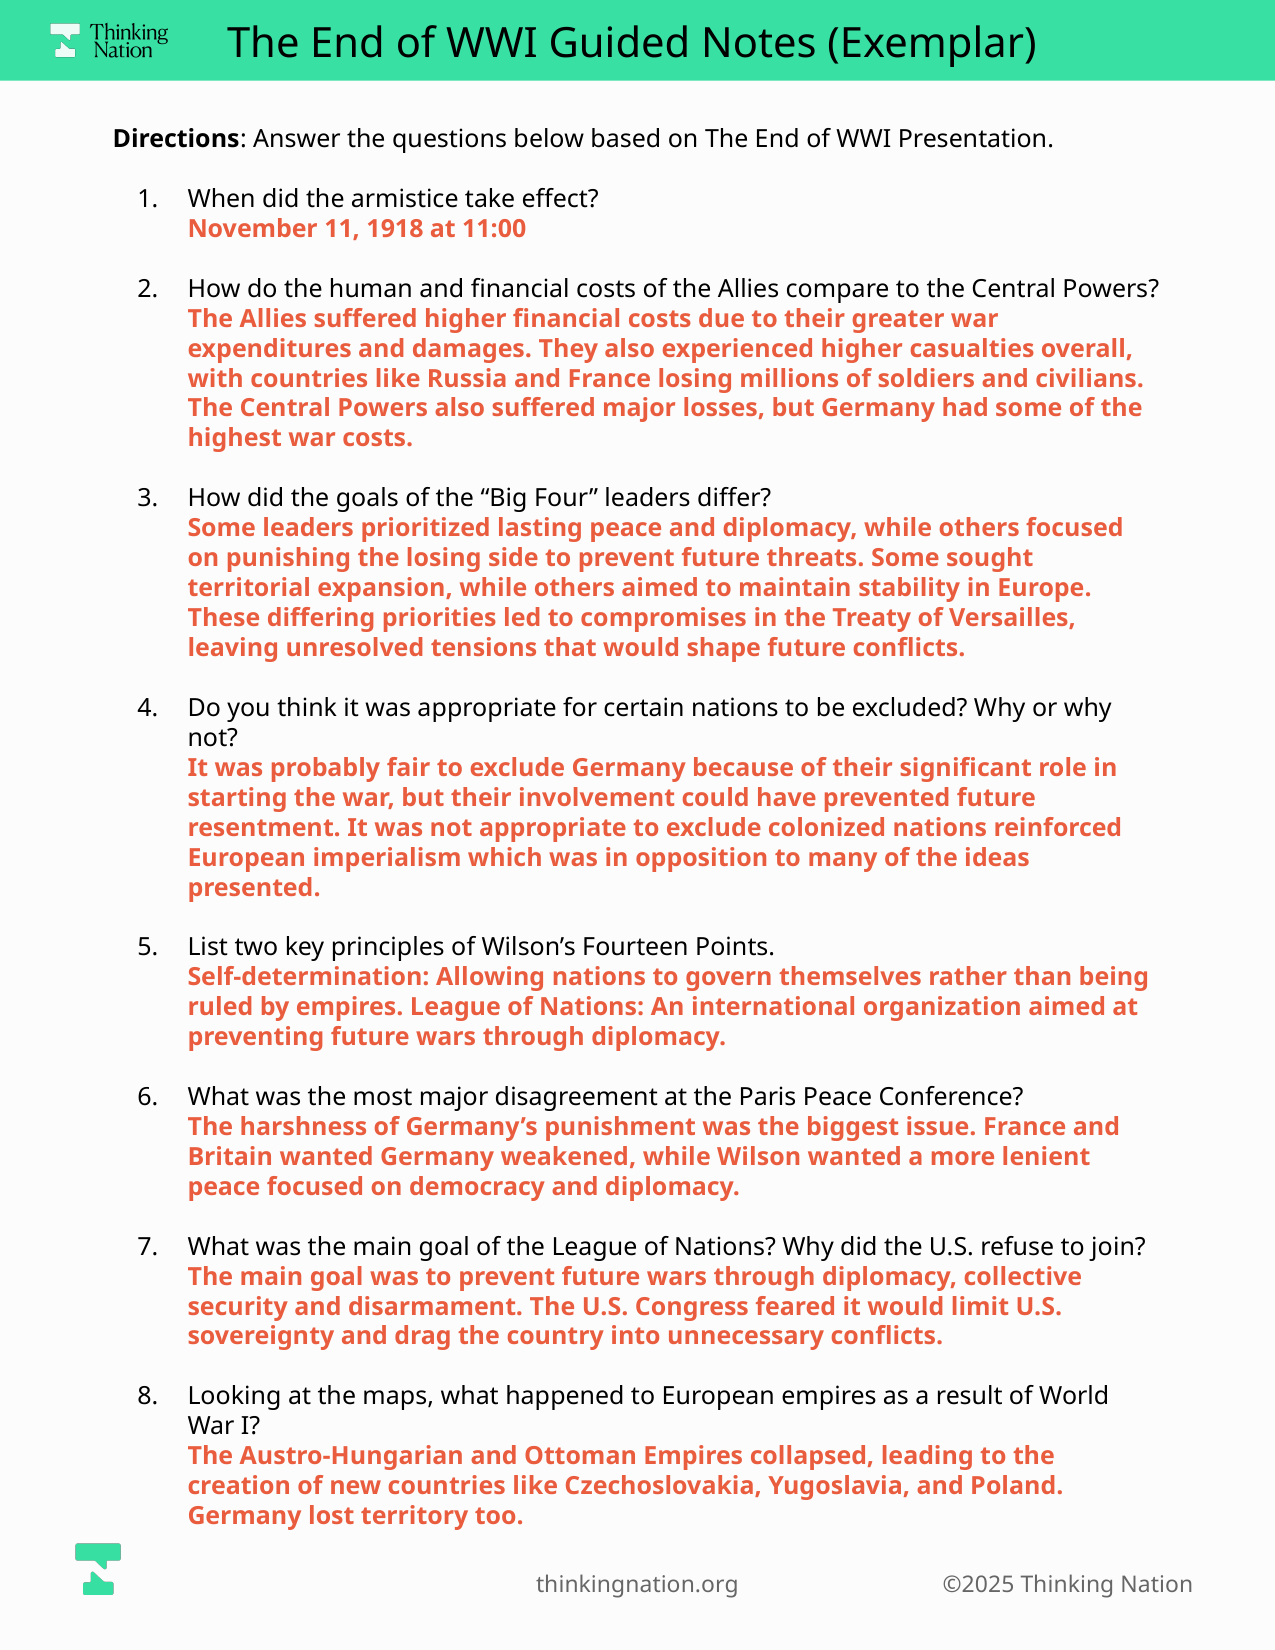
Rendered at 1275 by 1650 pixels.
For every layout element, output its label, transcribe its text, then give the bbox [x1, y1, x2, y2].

text_box ©2025 Thinking Nation [907, 1553, 1210, 1605]
text_box Directions: Answer the questions below based on The End of WWI Presentation. When did the armistice take effect? November 11, 1918 at 11:00 How do the human and financial costs of the Allies compare to the Central Powers? The Allies suffered higher financial costs due to their greater war expenditures and damages. They also experienced higher casualties overall, with countries like Russia and France losing millions of soldiers and civilians. The Central Powers also suffered major losses, but Germany had some of the highest war costs. How did the goals of the “Big Four” leaders differ? Some leaders prioritized lasting peace and diplomacy, while others focused on punishing the losing side to prevent future threats. Some sought territorial expansion, while others aimed to maintain stability in Europe. These differing priorities led to compromises in the Treaty of Versailles, leaving unresolved tensions that would shape future conflicts. Do you think it was appropriate for certain nations to be excluded? Why or why not? It was probably fair to exclude Germany because of their significant role in starting the war, but their involvement could have prevented future resentment. It was not appropriate to exclude colonized nations reinforced European imperialism which was in opposition to many of the ideas presented. List two key principles of Wilson’s Fourteen Points. Self-determination: Allowing nations to govern themselves rather than being ruled by empires. League of Nations: An international organization aimed at preventing future wars through diplomacy. What was the most major disagreement at the Paris Peace Conference? The harshness of Germany’s punishment was the biggest issue. France and Britain wanted Germany weakened, while Wilson wanted a more lenient peace focused on democracy and diplomacy. What was the main goal of the League of Nations? Why did the U.S. refuse to join? The main goal was to prevent future wars through diplomacy, collective security and disarmament. The U.S. Congress feared it would limit U.S. sovereignty and drag the country into unnecessary conflicts. Looking at the maps, what happened to European empires as a result of World War I? The Austro-Hungarian and Ottoman Empires collapsed, leading to the creation of new countries like Czechoslovakia, Yugoslavia, and Poland. Germany lost territory too. [97, 107, 1178, 1545]
picture [62, 1533, 134, 1605]
text_box thinkingnation.org [486, 1553, 789, 1605]
picture [36, 12, 172, 69]
text_box The End of WWI Guided Notes (Exemplar) [0, 0, 1275, 81]
